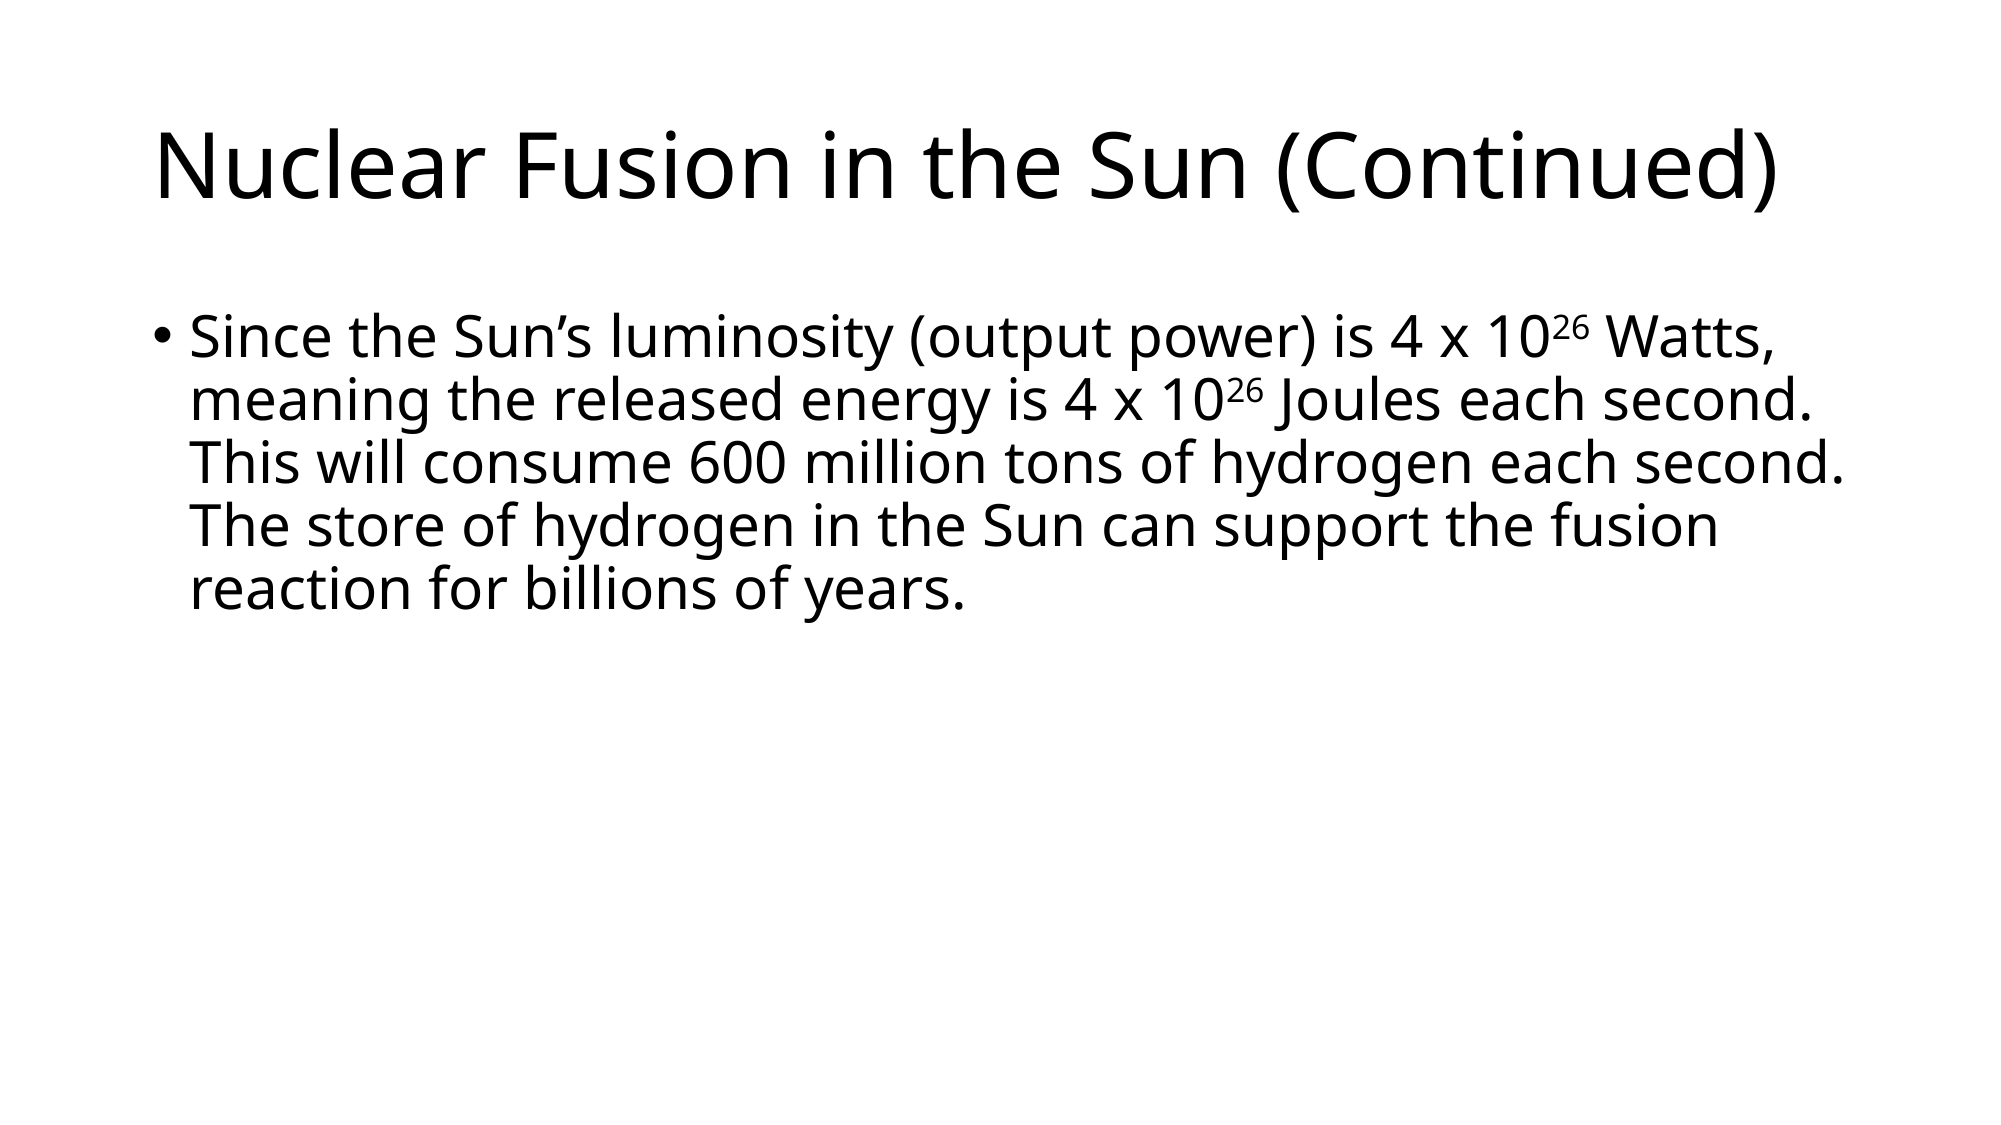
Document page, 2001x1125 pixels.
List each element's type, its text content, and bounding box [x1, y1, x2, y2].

list Since the Sun’s luminosity (output power) is 4 x 1026 Watts, meaning the released energy is 4 x 1026 Joules each second. This will consume 600 million tons of hydrogen each second. The store of hydrogen in the Sun can support the fusion reaction for billions of years. [137, 299, 1863, 1014]
title Nuclear Fusion in the Sun (Continued) [137, 59, 1863, 278]
